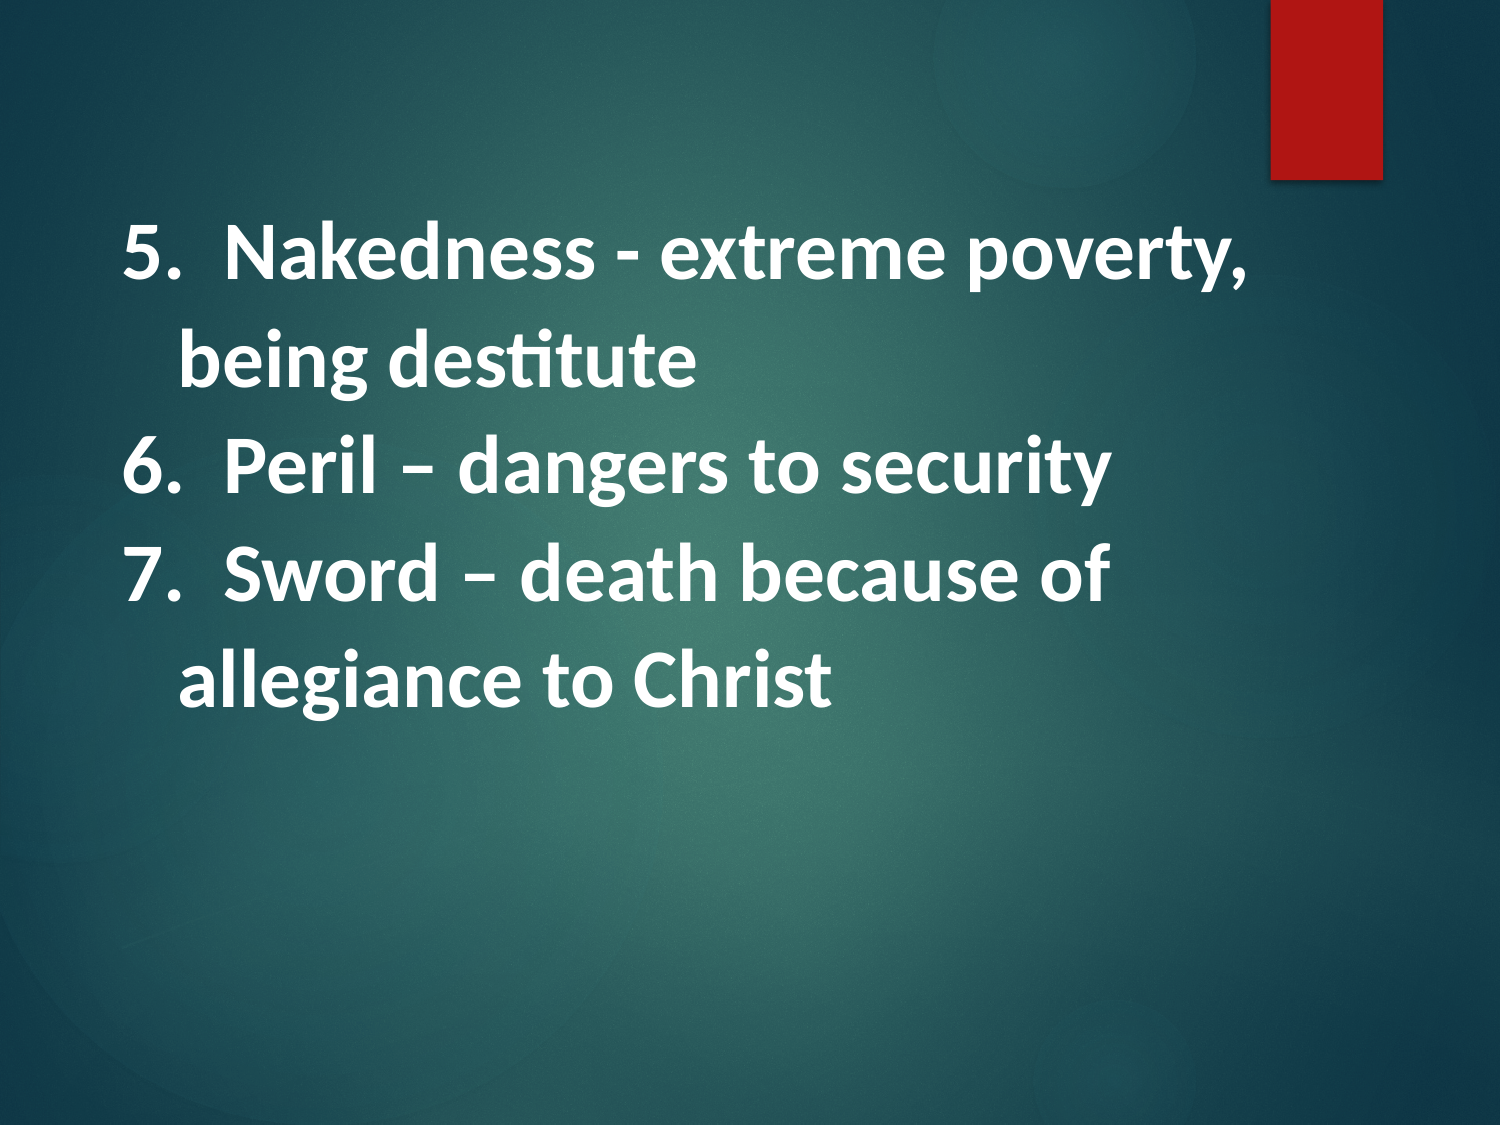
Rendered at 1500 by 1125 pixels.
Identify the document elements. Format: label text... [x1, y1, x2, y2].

text_box Nakedness - extreme poverty, being destitute Peril – dangers to security Sword – death because of allegiance to Christ [106, 182, 1360, 732]
